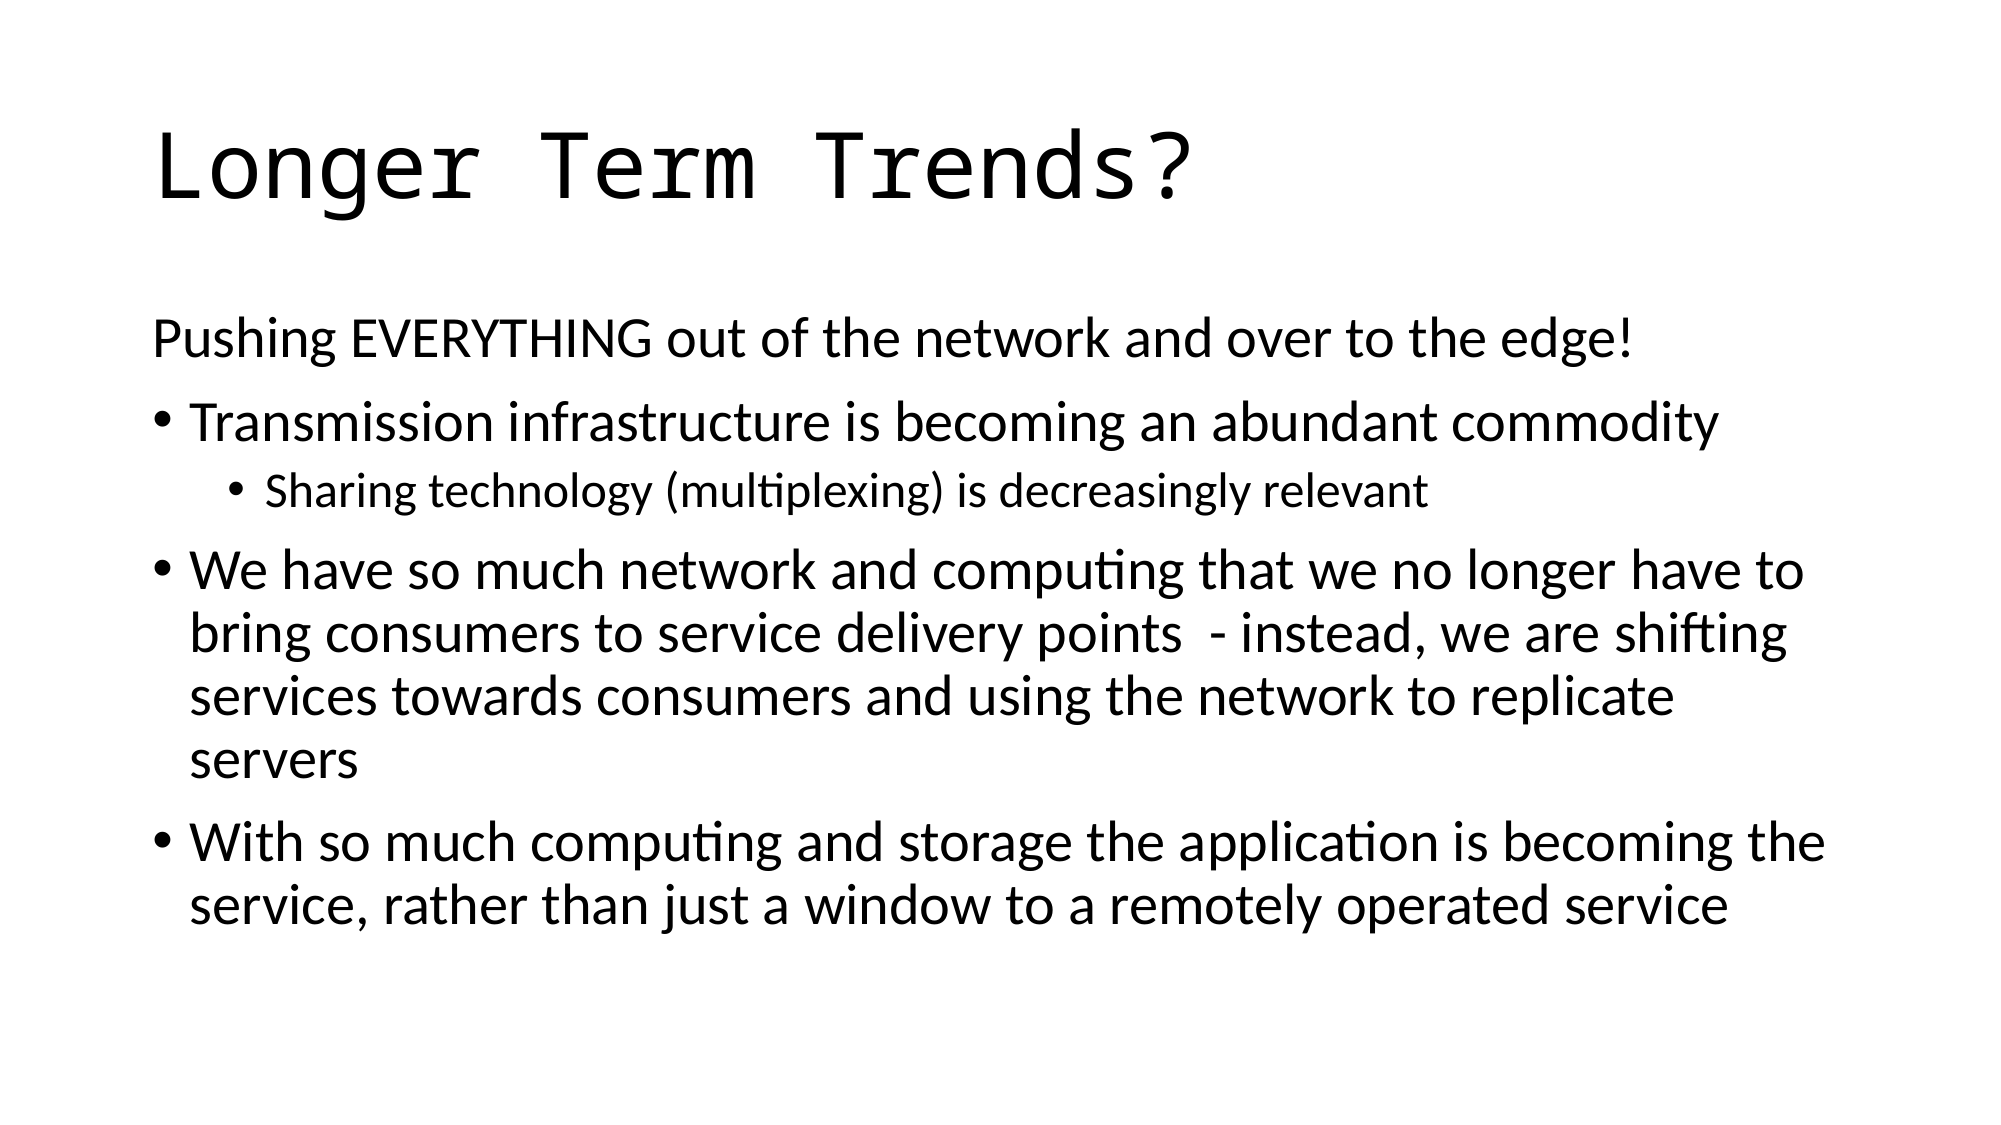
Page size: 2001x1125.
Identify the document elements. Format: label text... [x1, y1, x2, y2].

title Longer Term Trends? [137, 59, 1863, 278]
list Pushing EVERYTHING out of the network and over to the edge! Transmission infrastructure is becoming an abundant commodity Sharing technology (multiplexing) is decreasingly relevant We have so much network and computing that we no longer have to bring consumers to service delivery points - instead, we are shifting services towards consumers and using the network to replicate servers With so much computing and storage the application is becoming the service, rather than just a window to a remotely operated service [137, 299, 1863, 1014]
